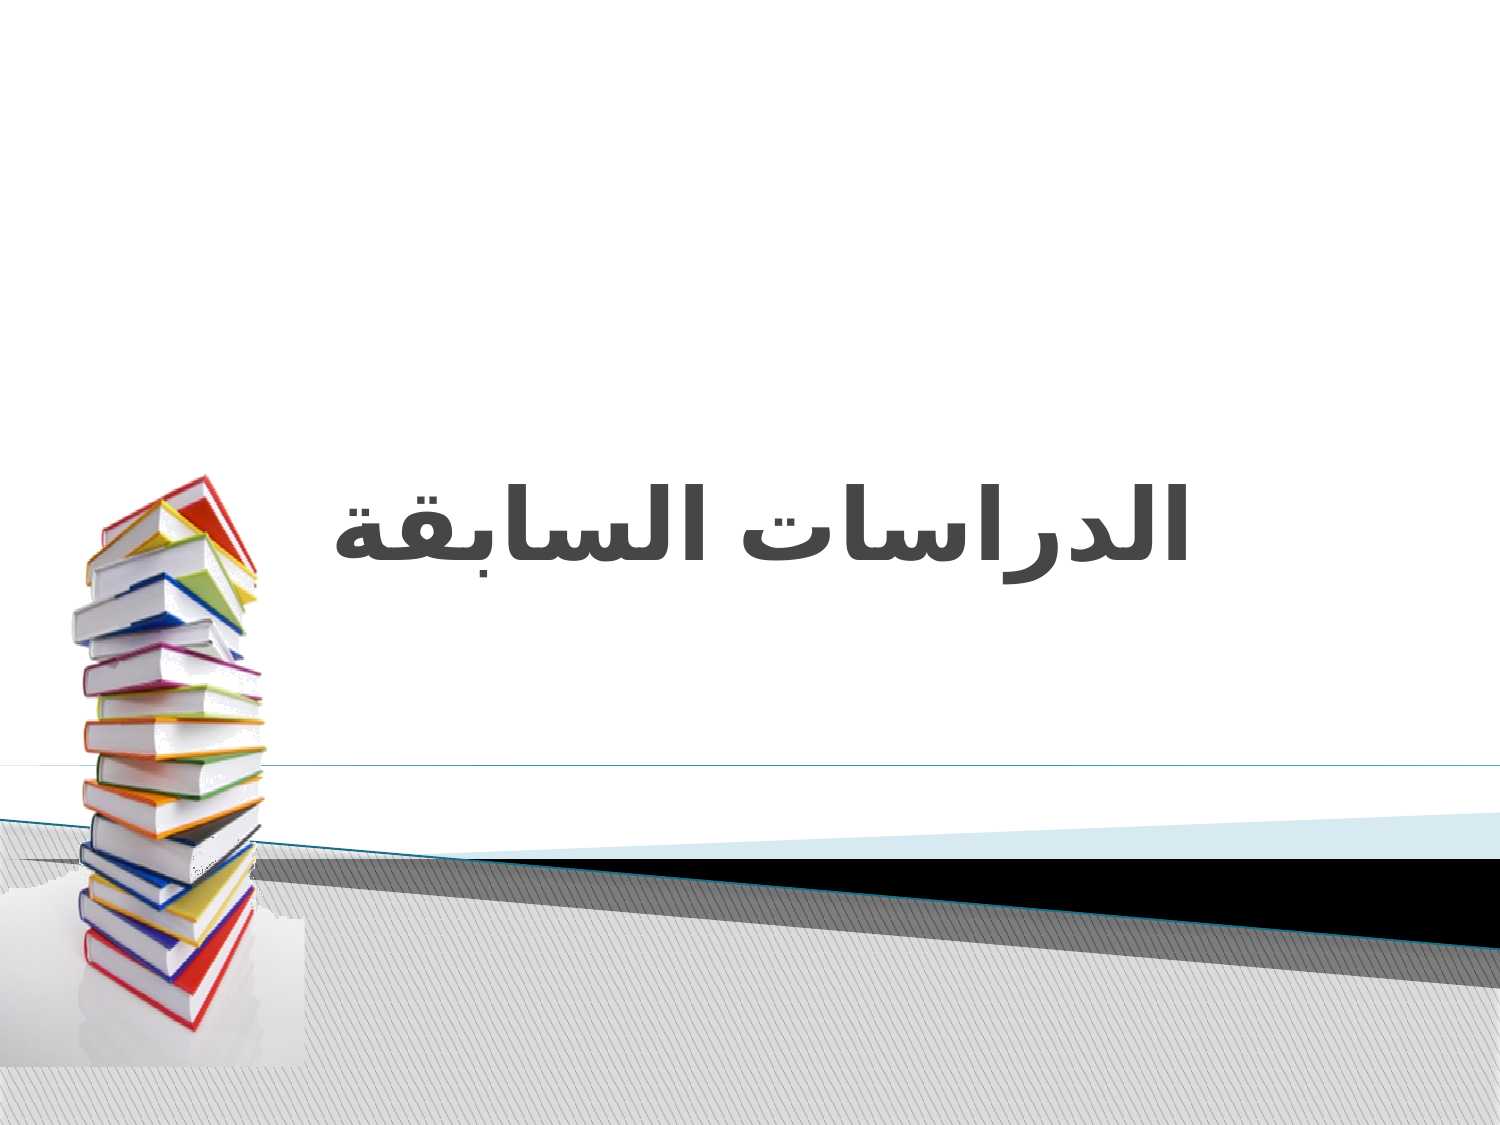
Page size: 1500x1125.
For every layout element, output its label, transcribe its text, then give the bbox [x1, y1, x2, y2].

picture [0, 398, 1500, 1067]
title الدراسات السابقة [112, 287, 1388, 588]
